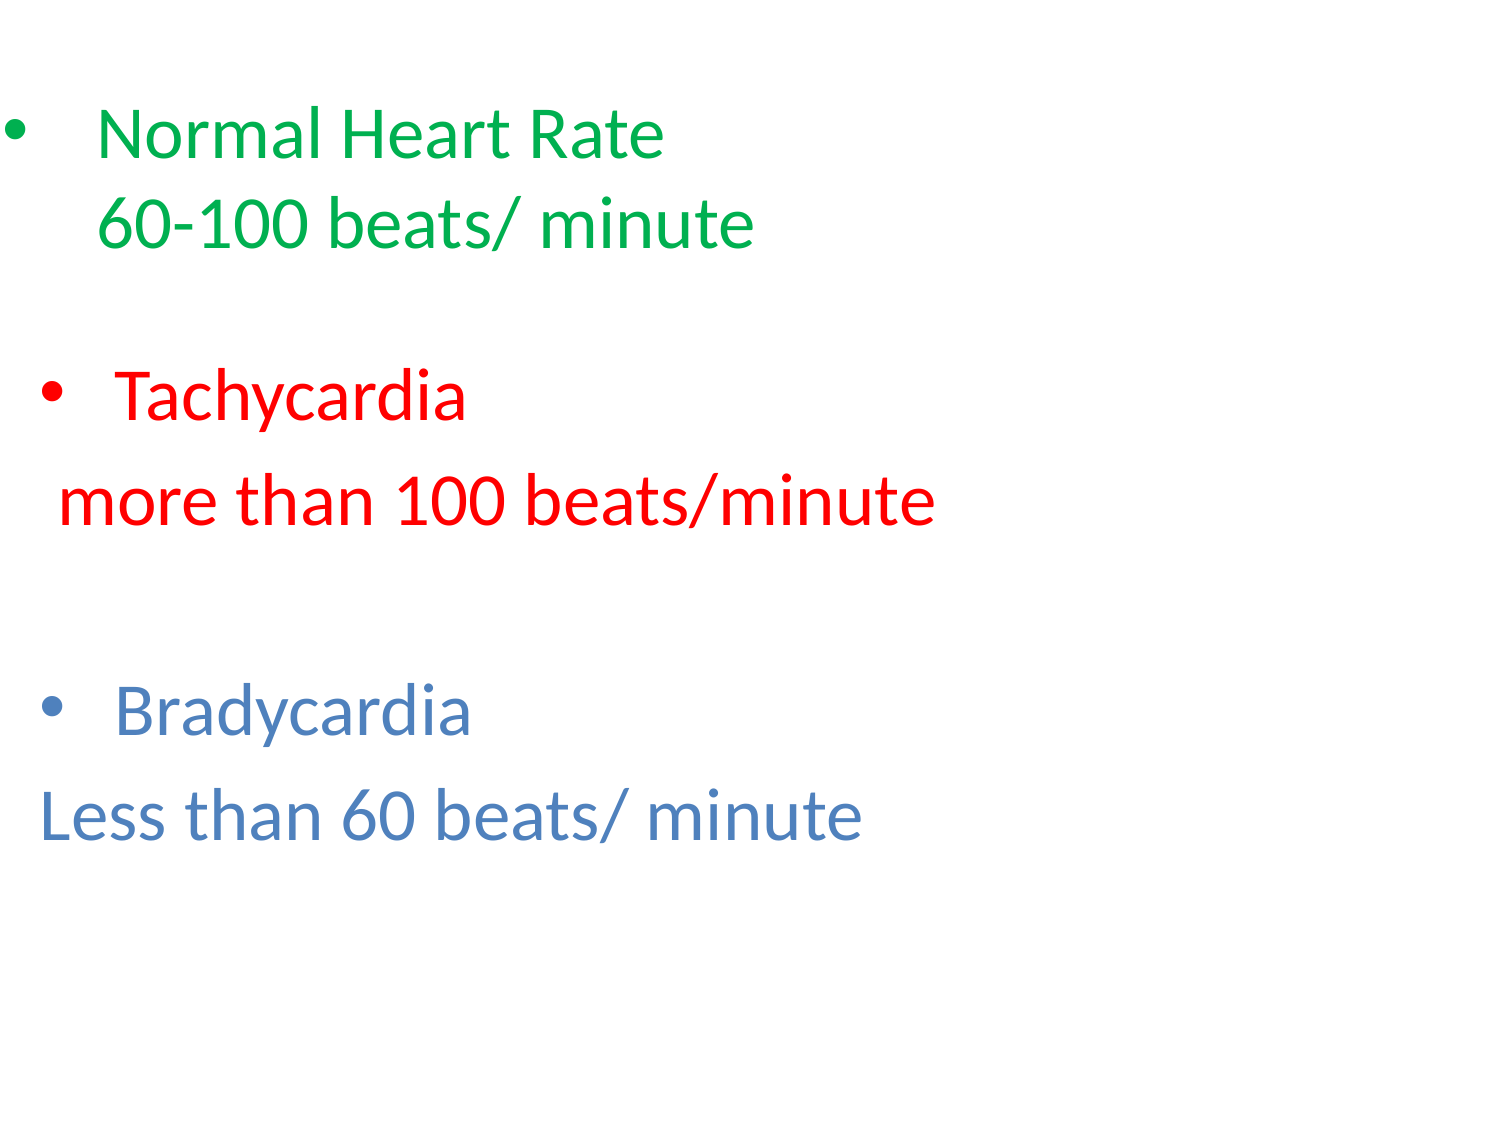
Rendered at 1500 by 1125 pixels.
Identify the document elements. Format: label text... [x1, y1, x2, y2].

title Normal Heart Rate 60-100 beats/ minute [0, 24, 1263, 413]
subtitle Tachycardia more than 100 beats/minute Bradycardia Less than 60 beats/ minute [24, 337, 1075, 1100]
